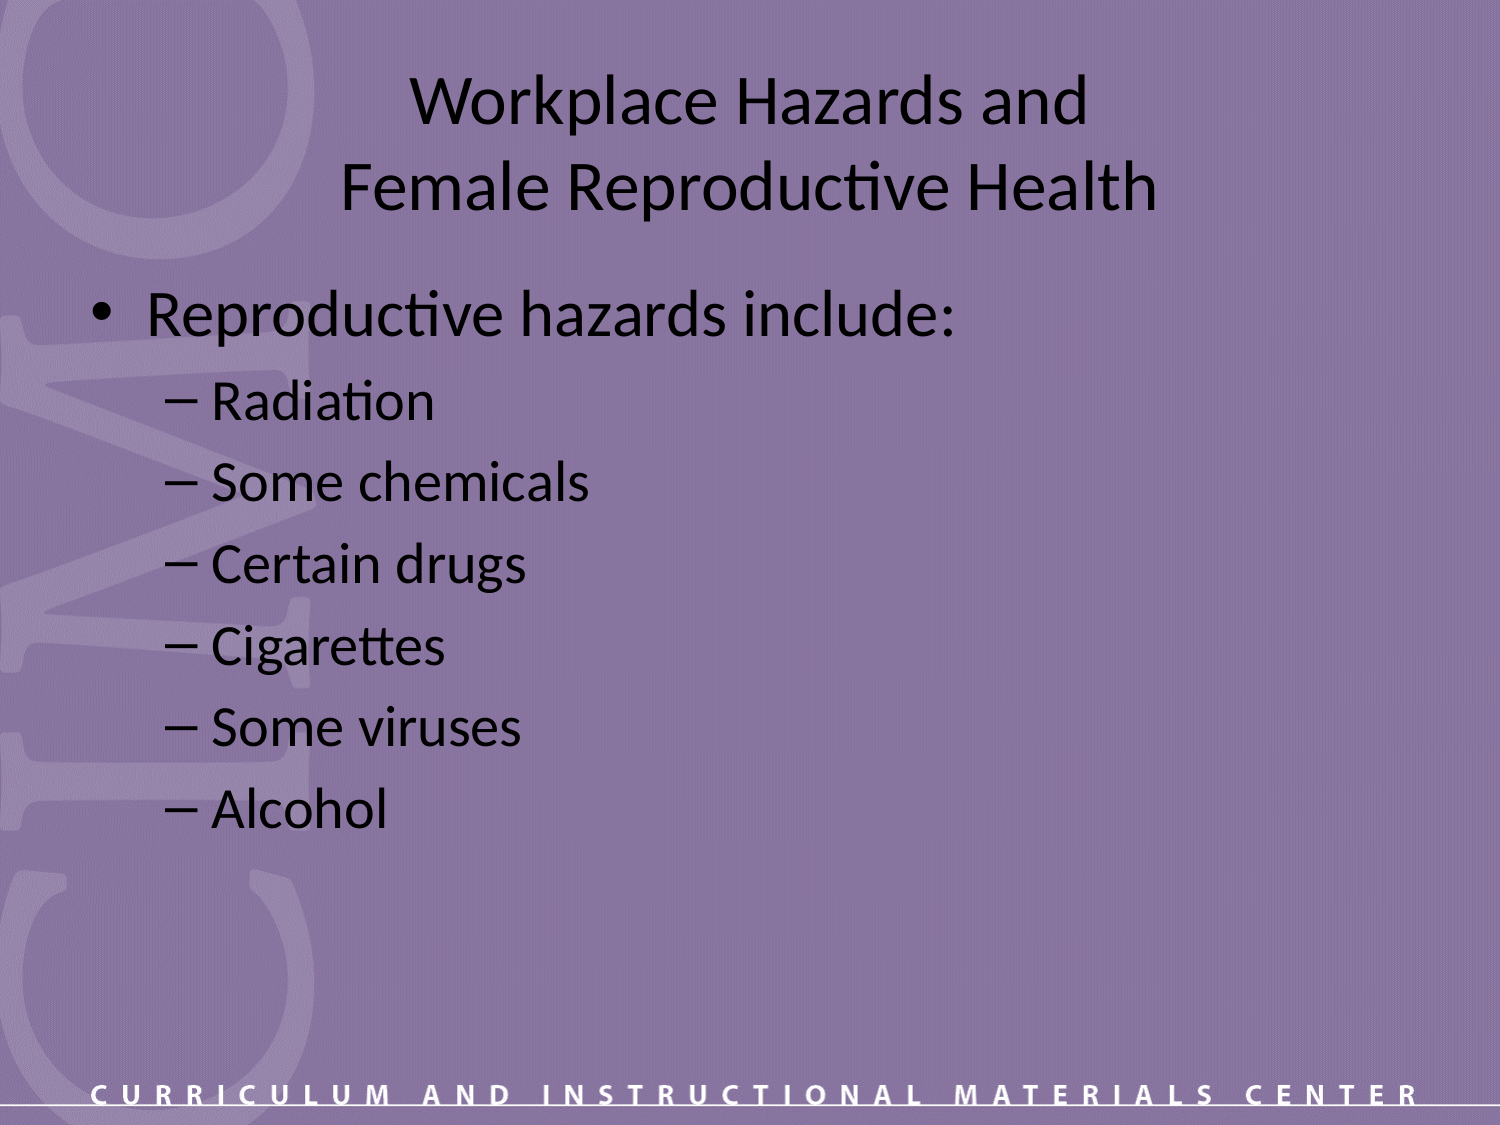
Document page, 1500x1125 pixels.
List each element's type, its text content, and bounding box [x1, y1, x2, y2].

list Reproductive hazards include: Radiation Some chemicals Certain drugs Cigarettes Some viruses Alcohol [75, 262, 1425, 1005]
title Workplace Hazards and Female Reproductive Health [75, 45, 1425, 233]
